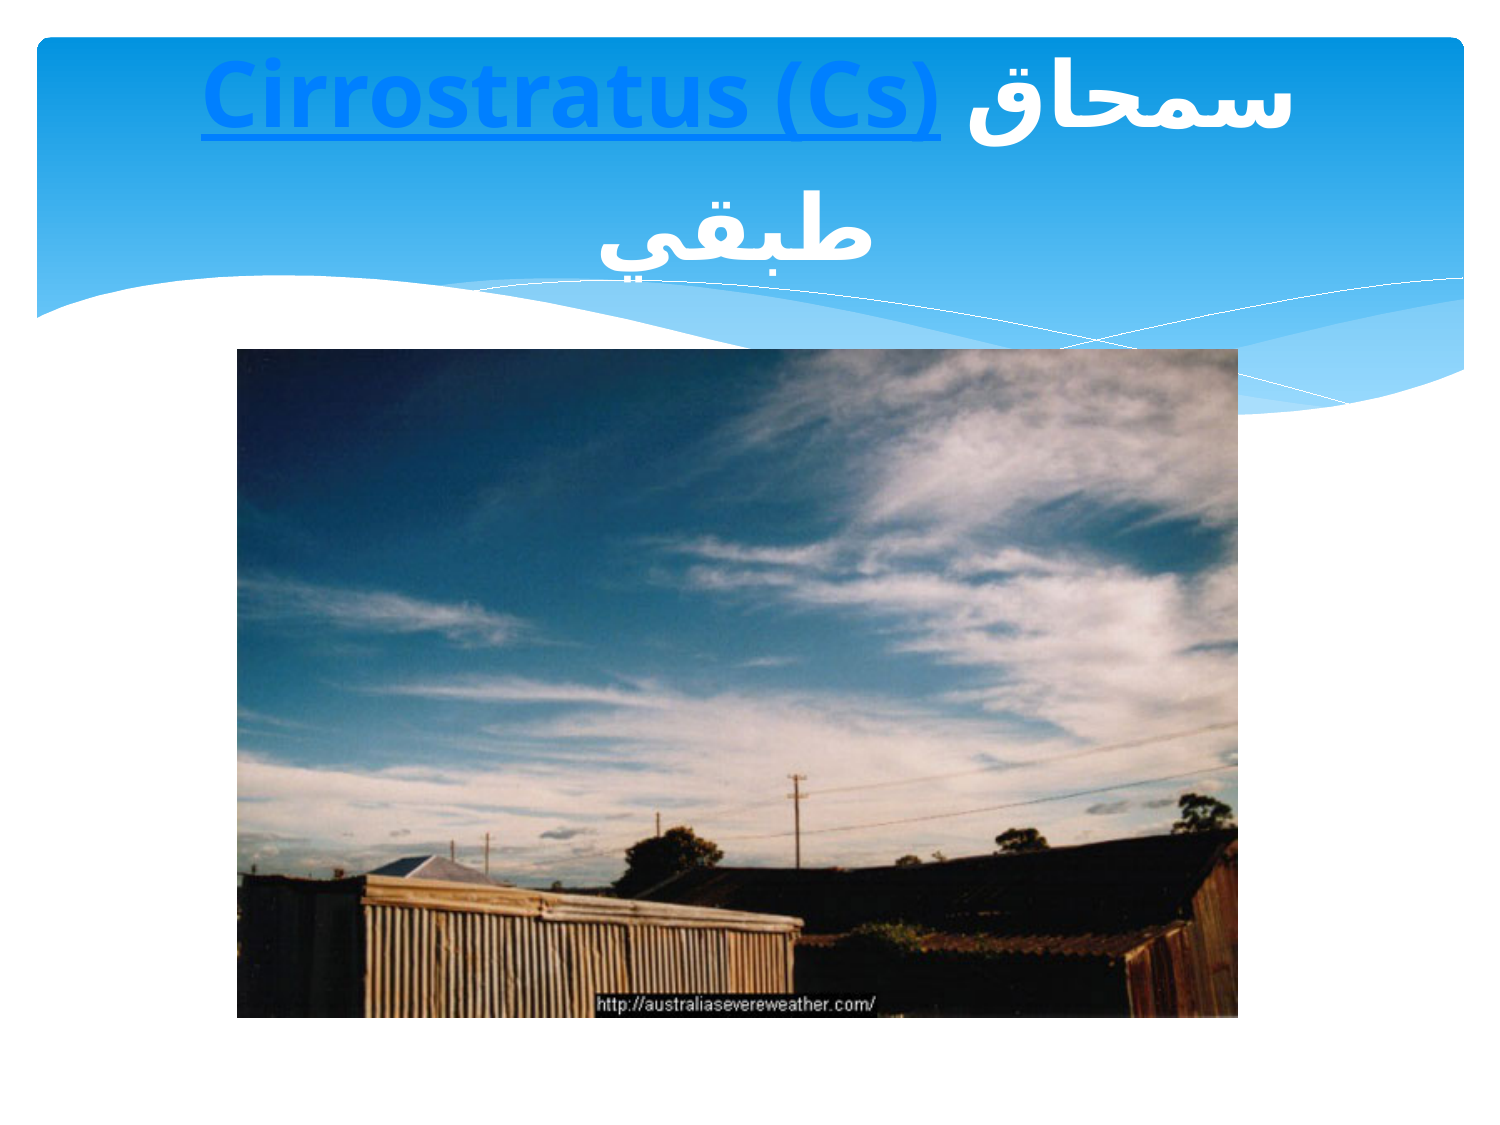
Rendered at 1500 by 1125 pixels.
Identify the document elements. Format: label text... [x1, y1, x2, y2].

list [237, 349, 1238, 1018]
title Cirrostratus (Cs) سمحاق طبقي [75, 55, 1425, 261]
